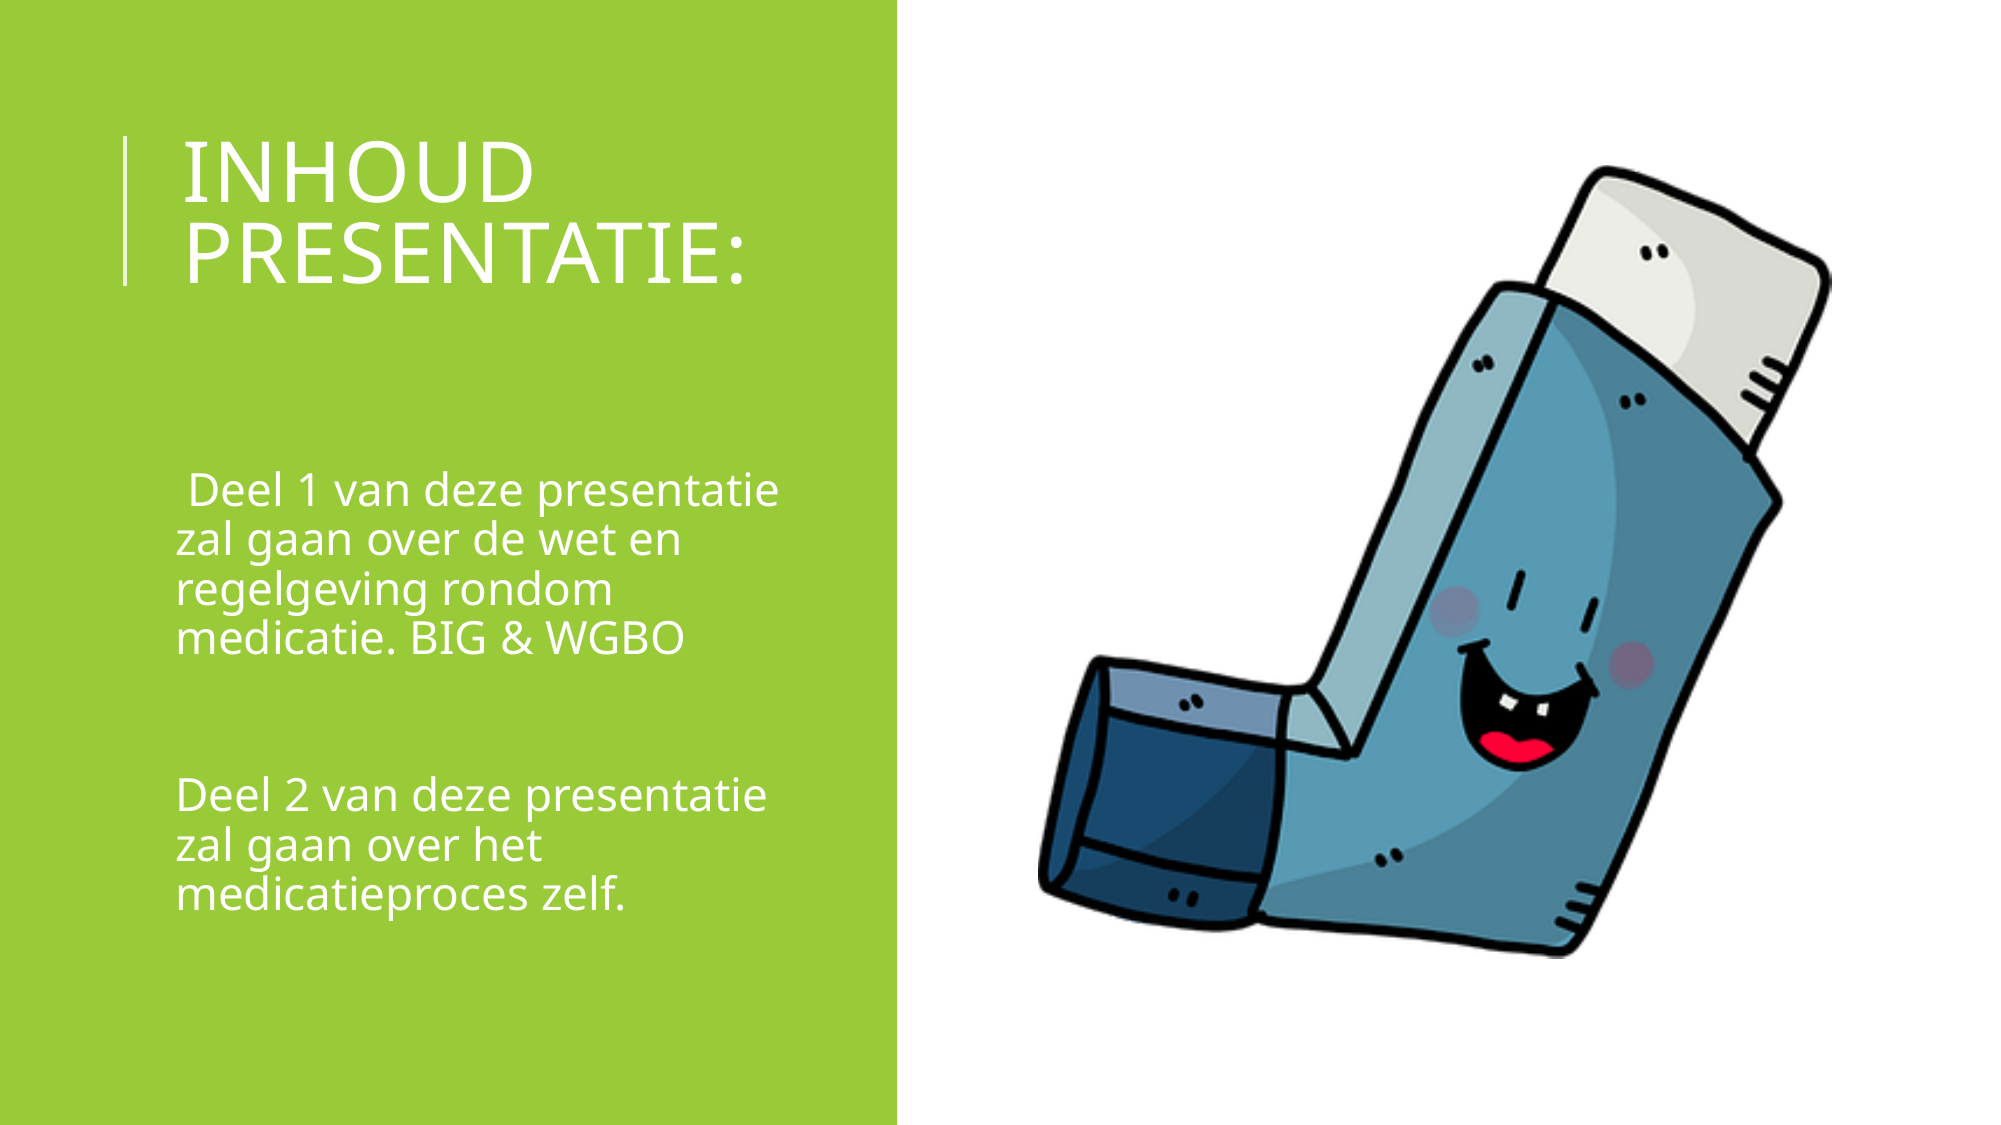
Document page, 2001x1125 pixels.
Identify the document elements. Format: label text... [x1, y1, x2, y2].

text_box [0, 0, 898, 1125]
picture [1038, 165, 1833, 960]
list Deel 1 van deze presentatie zal gaan over de wet en regelgeving rondom medicatie. BIG & WGBO Deel 2 van deze presentatie zal gaan over het medicatieproces zelf. [168, 375, 790, 1020]
title Inhoud presentatie: [168, 96, 788, 342]
